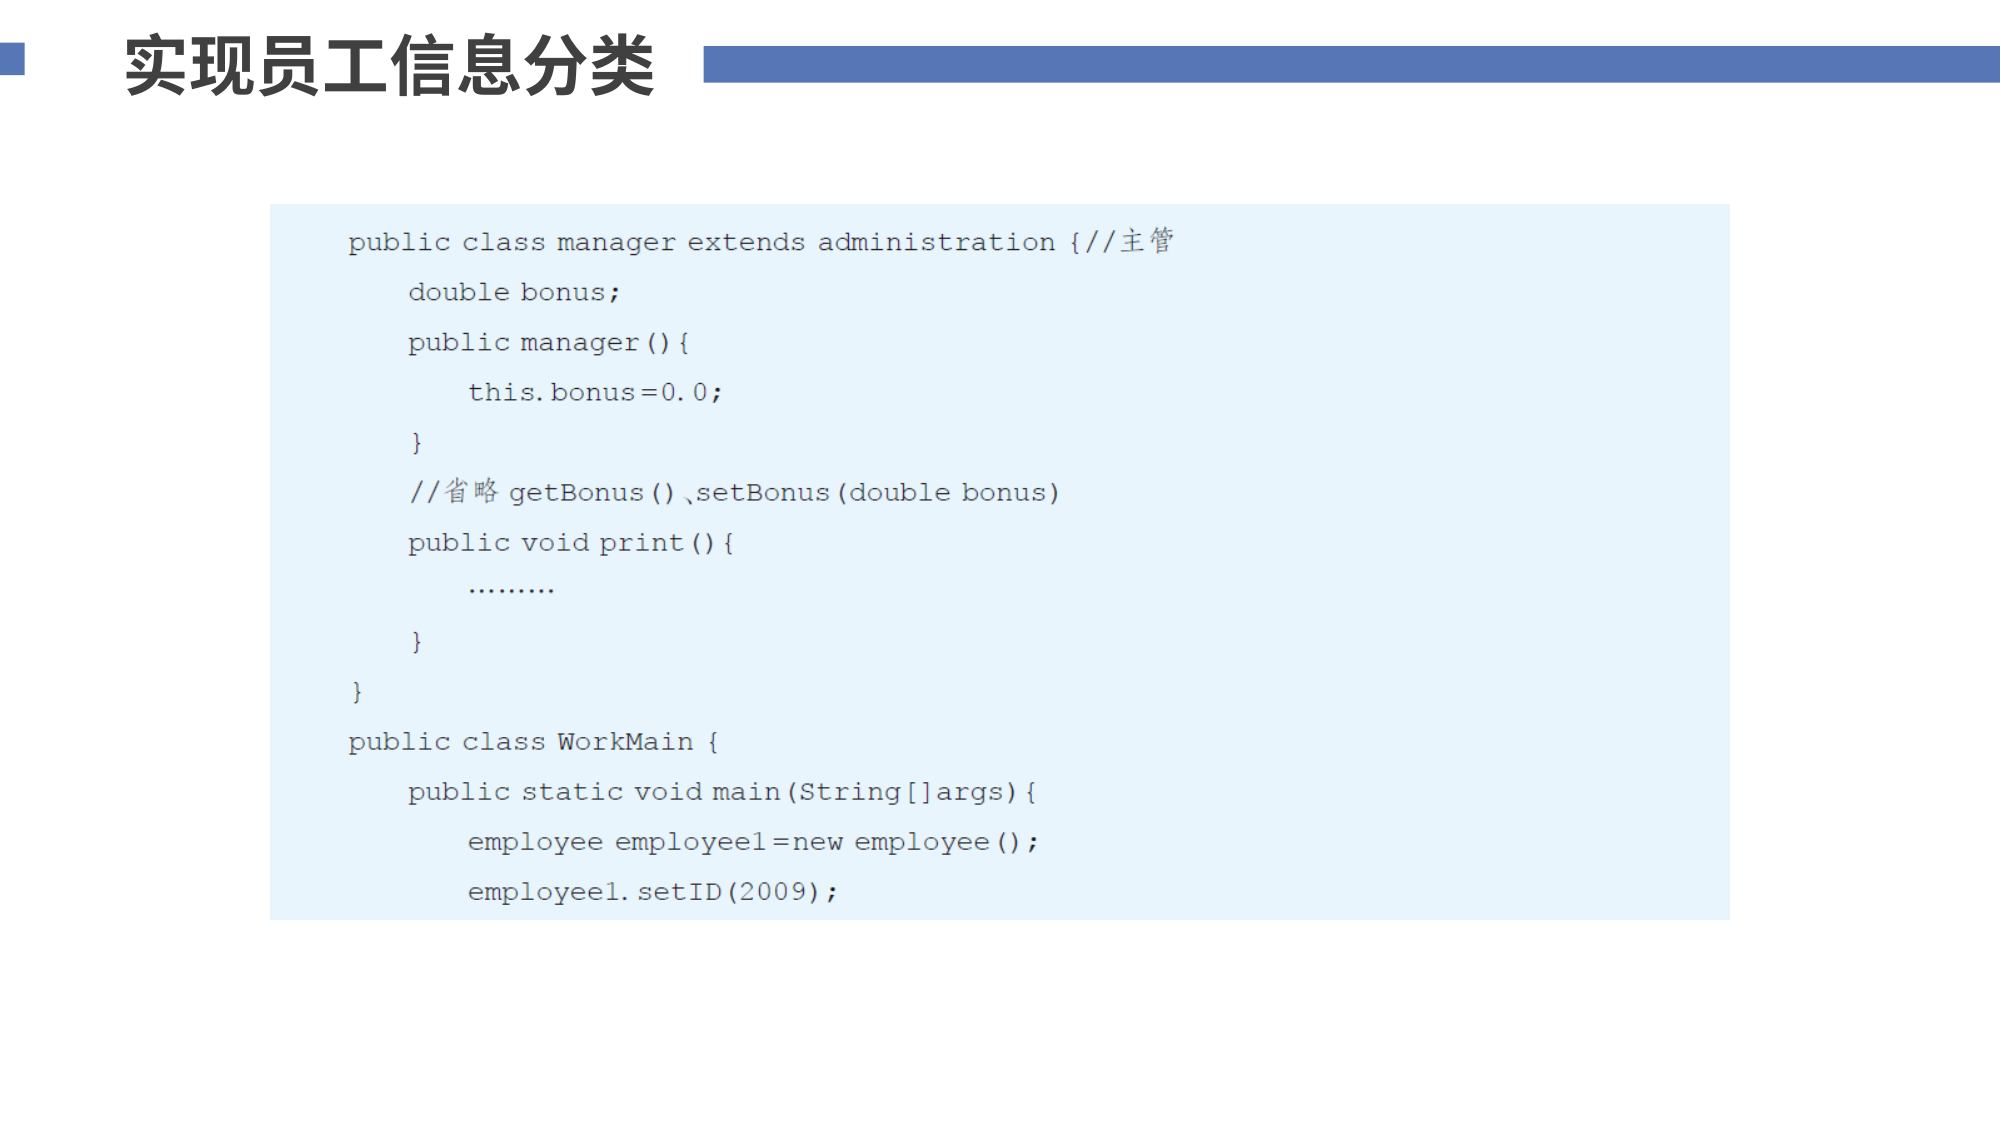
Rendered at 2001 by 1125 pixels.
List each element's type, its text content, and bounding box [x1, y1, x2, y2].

text_box [702, 45, 2000, 84]
text_box 实现员工信息分类 [122, 23, 657, 104]
picture [270, 204, 1730, 920]
text_box [0, 41, 26, 76]
